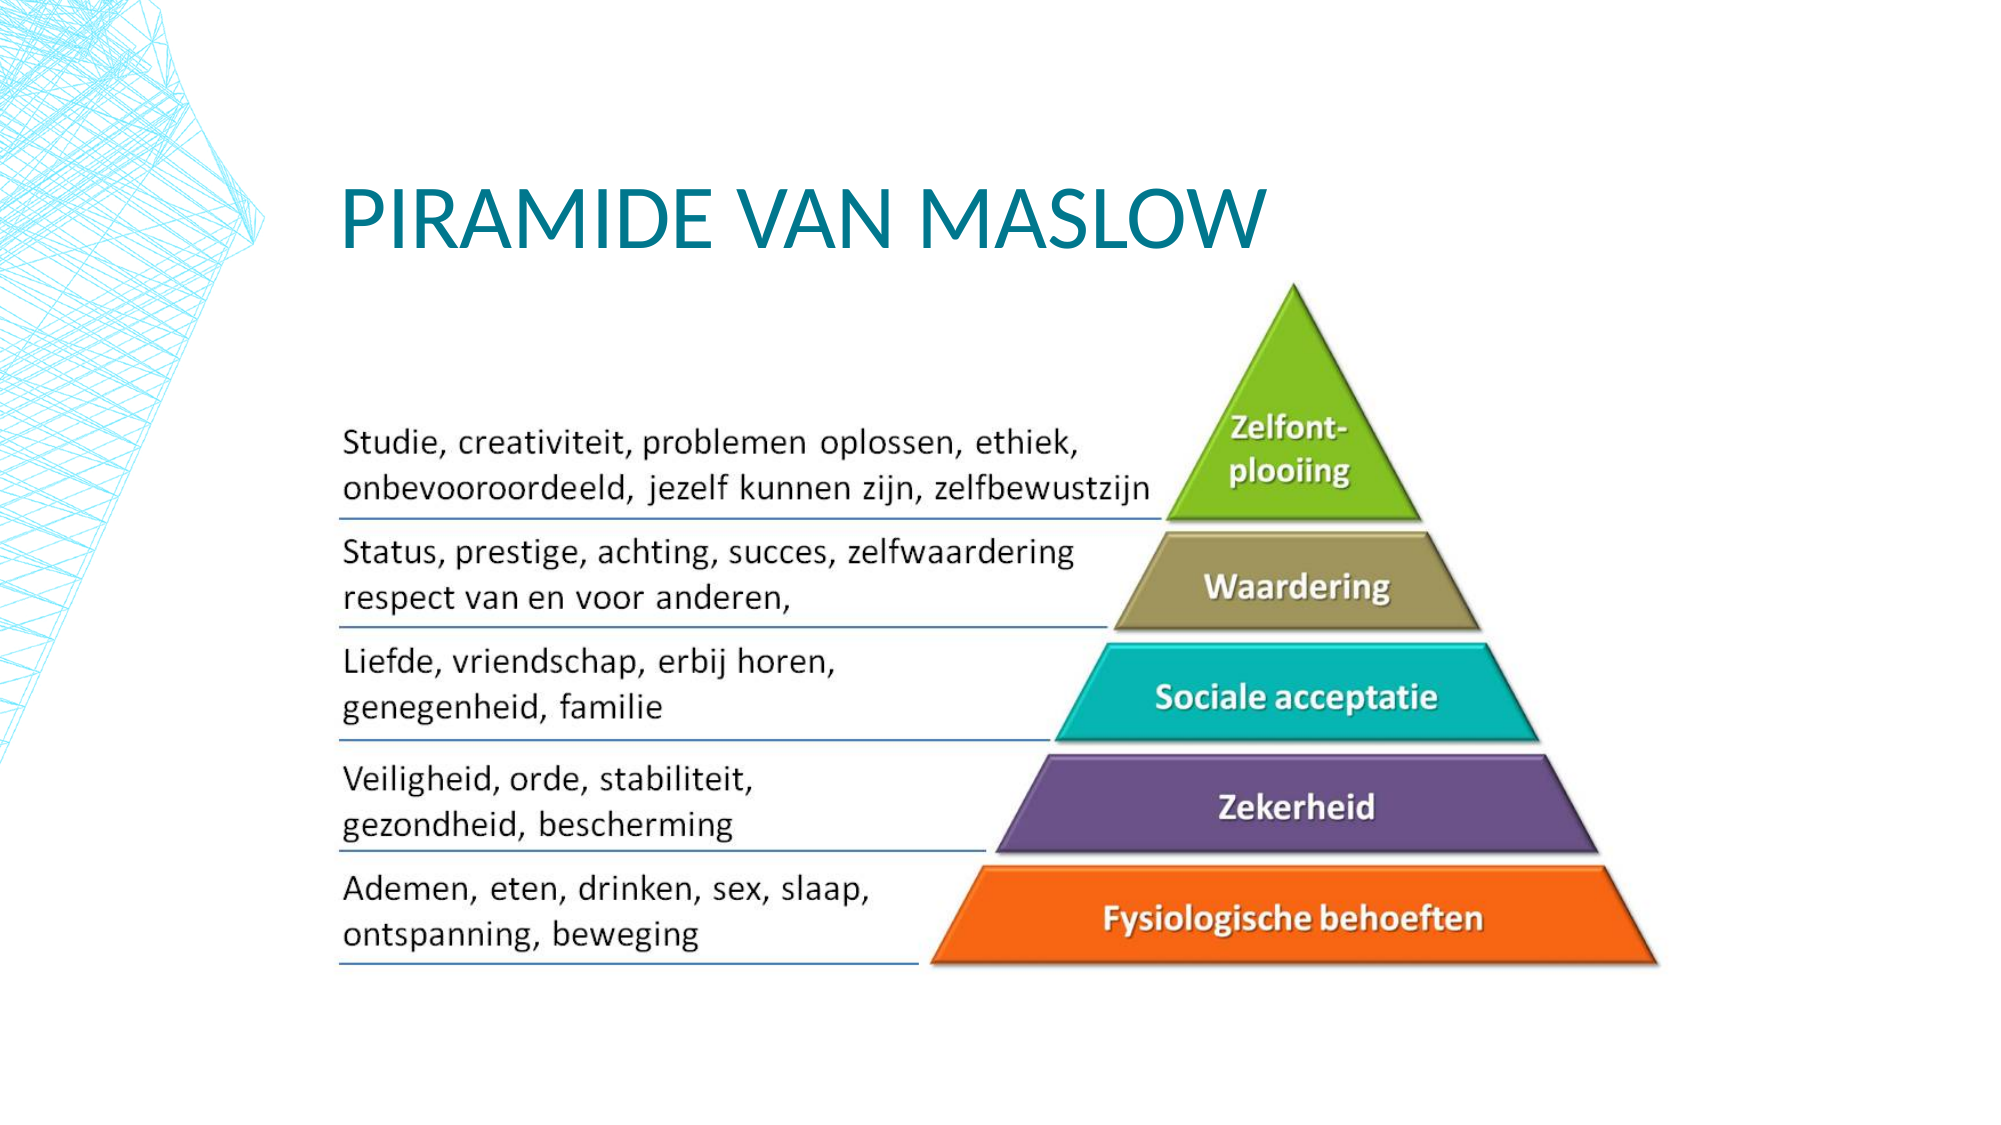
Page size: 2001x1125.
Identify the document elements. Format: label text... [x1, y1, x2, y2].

picture [0, 0, 2001, 1125]
title Piramide van Maslow [324, 62, 1863, 275]
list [298, 262, 1702, 1005]
